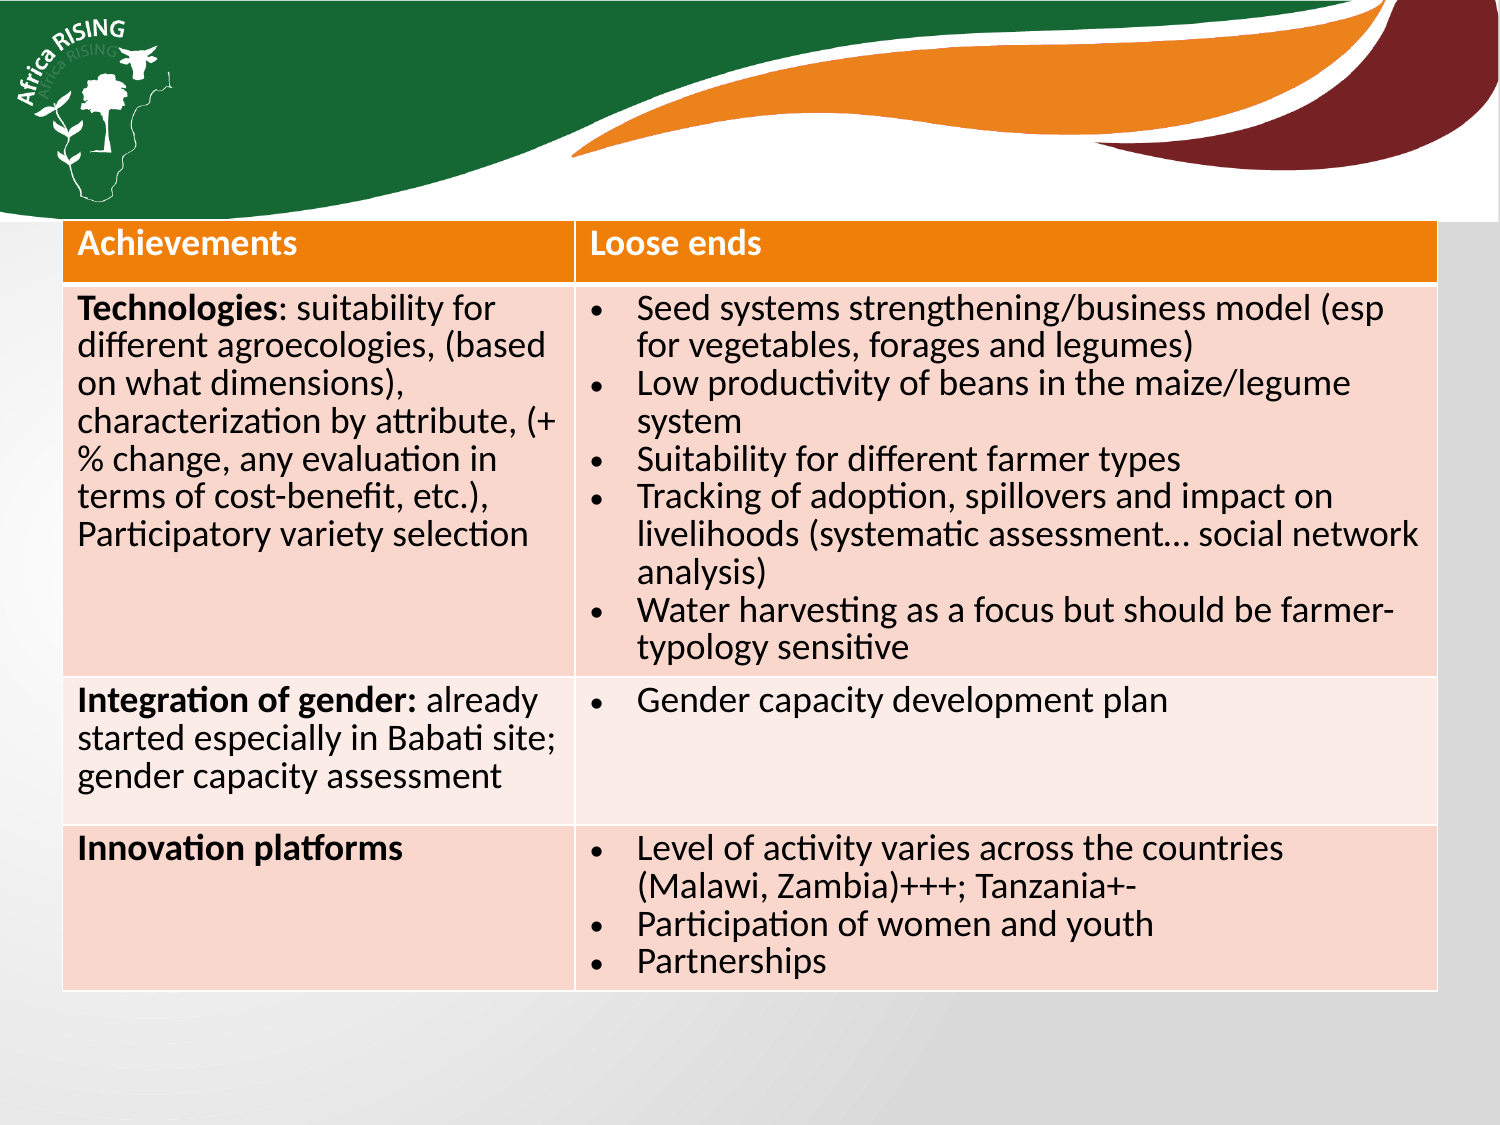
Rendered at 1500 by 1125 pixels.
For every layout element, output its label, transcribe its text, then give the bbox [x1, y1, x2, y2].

table_cell Seed systems strengthening/business model (esp for vegetables, forages and legumes) Low productivity of beans in the maize/legume system Suitability for different farmer types Tracking of adoption, spillovers and impact on livelihoods (systematic assessment… social network analysis) Water harvesting as a focus but should be farmer-typology sensitive [576, 287, 1437, 676]
table_cell Technologies: suitability for different agroecologies, (based on what dimensions), characterization by attribute, (+% change, any evaluation in terms of cost-benefit, etc.), Participatory variety selection [63, 287, 574, 676]
picture [0, 0, 1499, 222]
table_header Loose ends [576, 221, 1437, 282]
table_cell Level of activity varies across the countries (Malawi, Zambia)+++; Tanzania+- Participation of women and youth Partnerships [576, 826, 1437, 990]
table_cell Gender capacity development plan [576, 678, 1437, 824]
table_cell Innovation platforms [63, 826, 574, 990]
table_header Achievements [63, 221, 574, 282]
table_cell Integration of gender: already started especially in Babati site; gender capacity assessment [63, 678, 574, 824]
